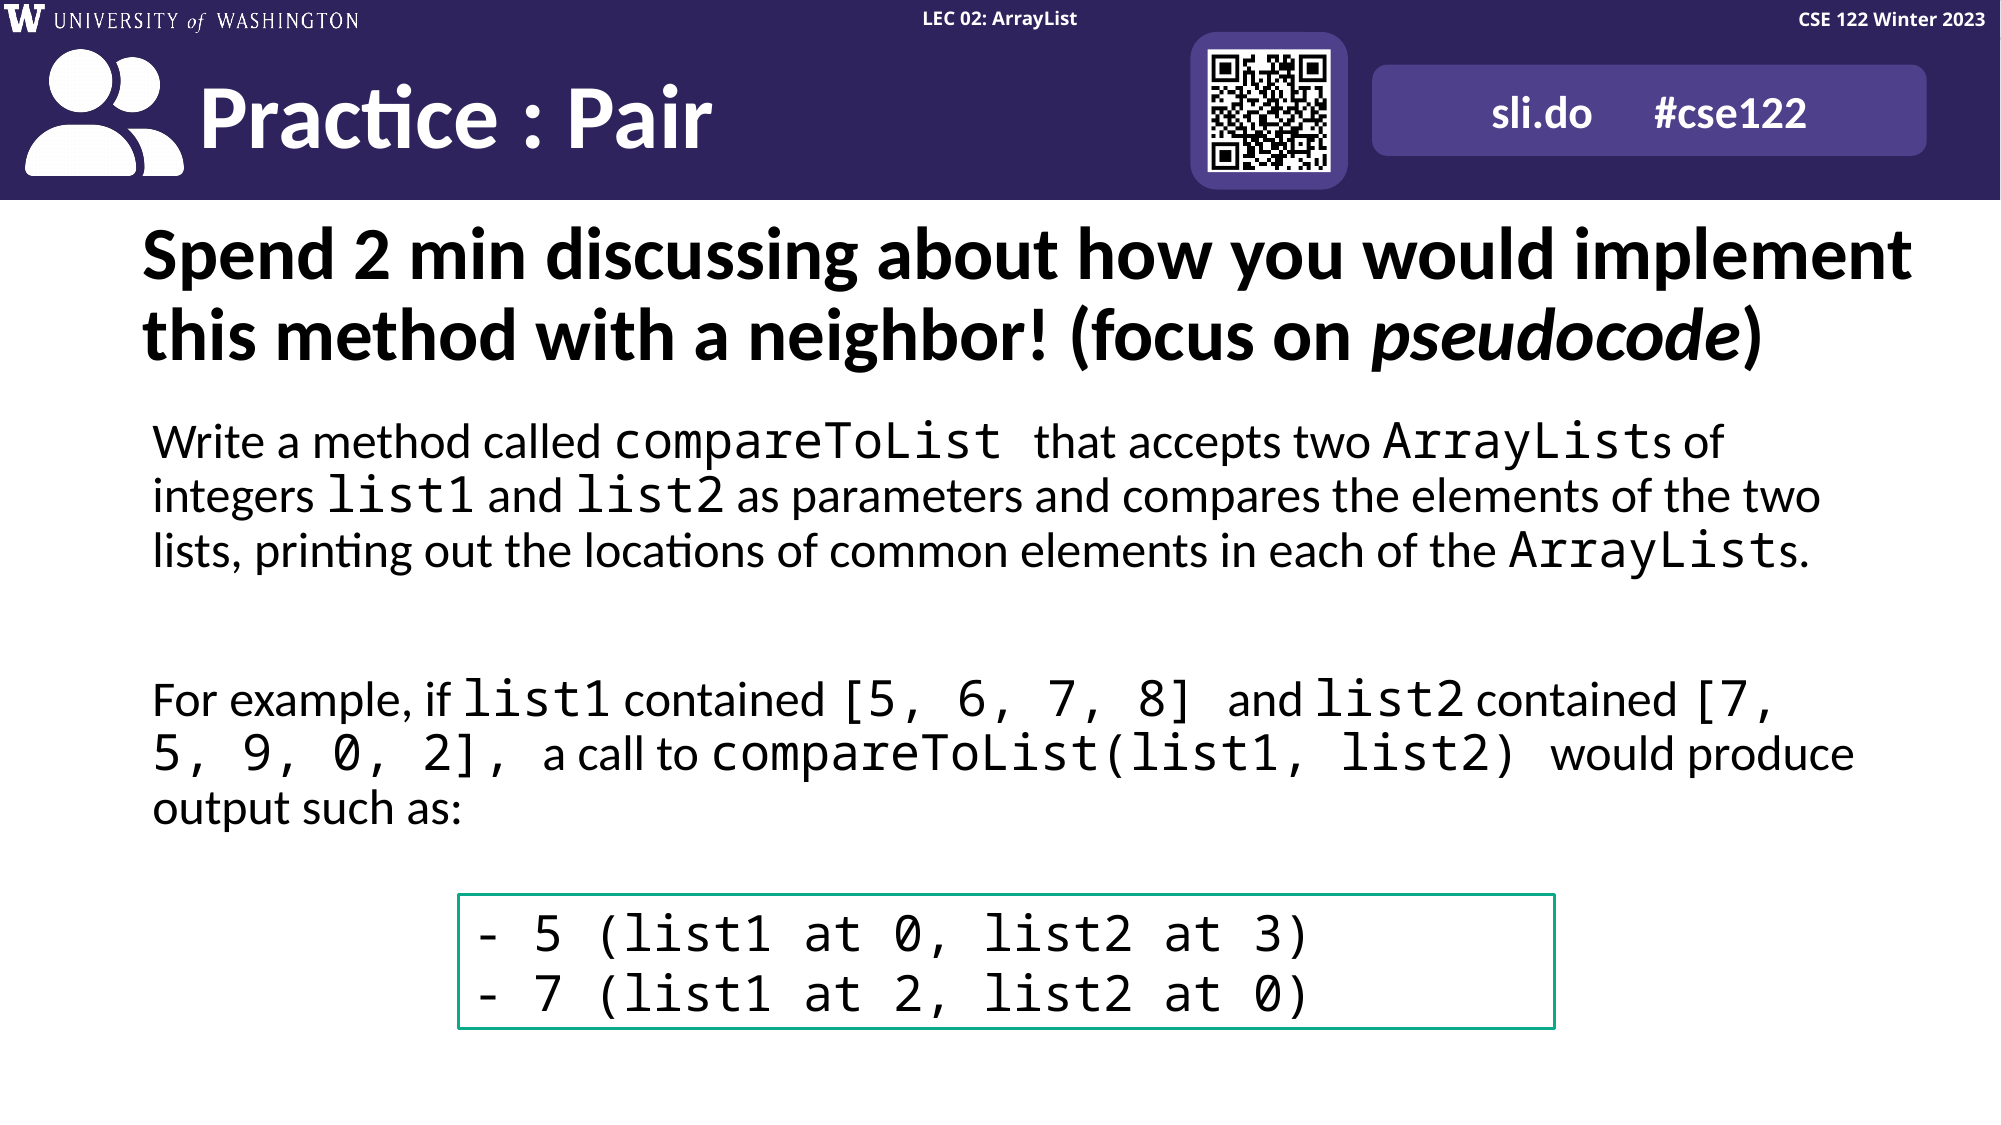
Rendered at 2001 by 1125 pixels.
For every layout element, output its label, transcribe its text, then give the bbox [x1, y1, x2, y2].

text_box - 5 (list1 at 0, list2 at 3) - 7 (list1 at 2, list2 at 0) [458, 894, 1555, 1029]
text_box Write a method called compareToList that accepts two ArrayLists of integers list1 and list2 as parameters and compares the elements of the two lists, printing out the locations of common elements in each of the ArrayLists. For example, if list1 contained [5, 6, 7, 8] and list2 contained [7, 5, 9, 0, 2], a call to compareToList(list1, list2) would produce output such as: [137, 408, 1884, 1014]
picture [4, 4, 358, 33]
picture [25, 49, 184, 176]
picture [1209, 51, 1329, 172]
title Spend 2 min discussing about how you would implement this method with a neighbor! (focus on pseudocode) [127, 232, 1975, 359]
